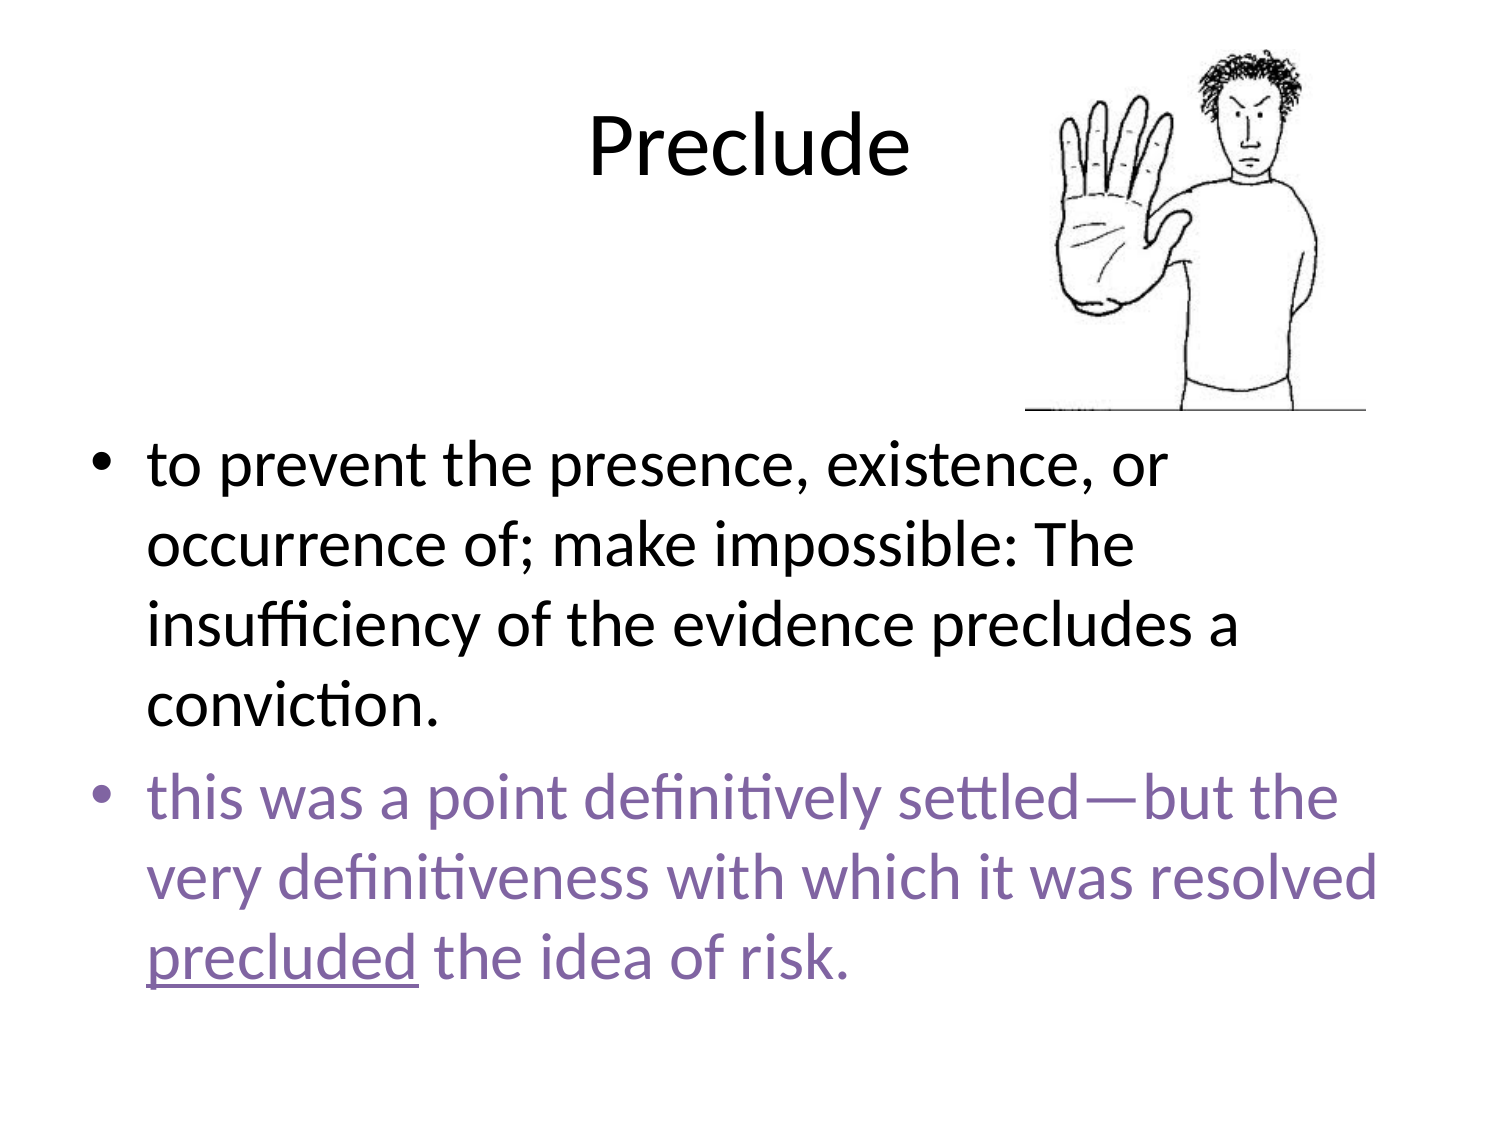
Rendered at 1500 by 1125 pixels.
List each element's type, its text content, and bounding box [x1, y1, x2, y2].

title Preclude [75, 45, 1425, 233]
list to prevent the presence, existence, or occurrence of; make impossible: The insufficiency of the evidence precludes a conviction. this was a point definitively settled—but the very definitiveness with which it was resolved precluded the idea of risk. [75, 412, 1425, 1125]
picture [1024, 49, 1366, 412]
